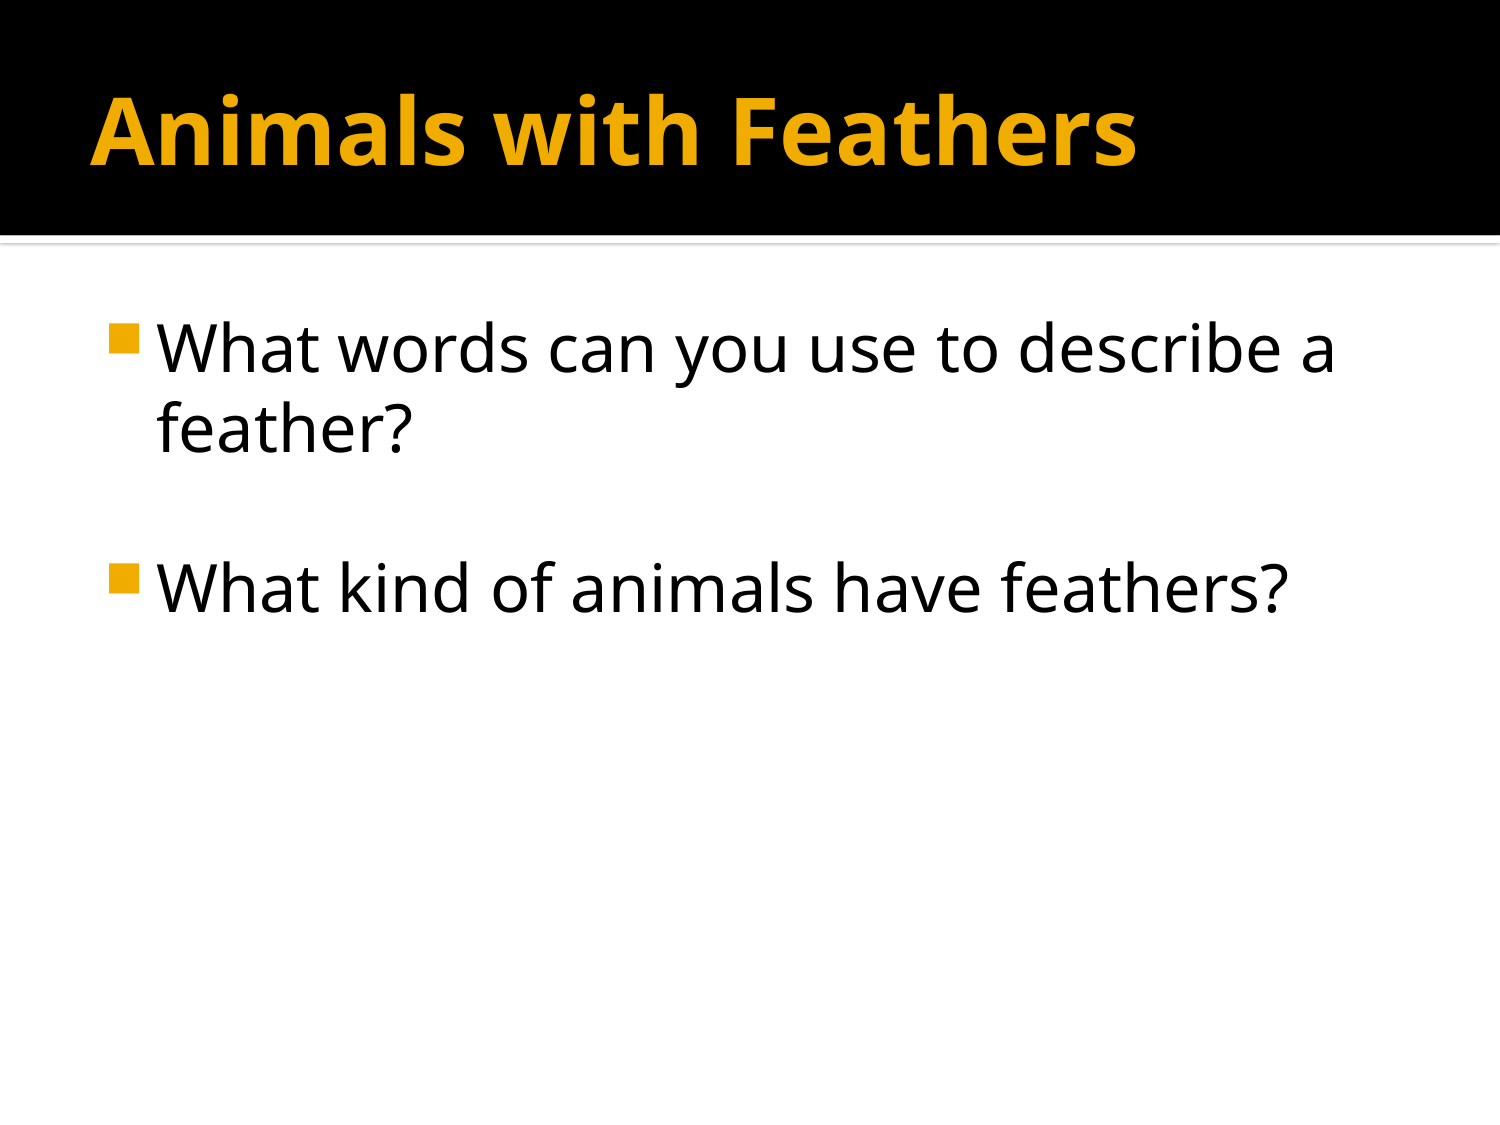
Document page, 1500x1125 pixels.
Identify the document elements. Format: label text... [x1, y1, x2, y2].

list What words can you use to describe a feather? What kind of animals have feathers? [75, 291, 1425, 1050]
title Animals with Feathers [75, 25, 1425, 231]
